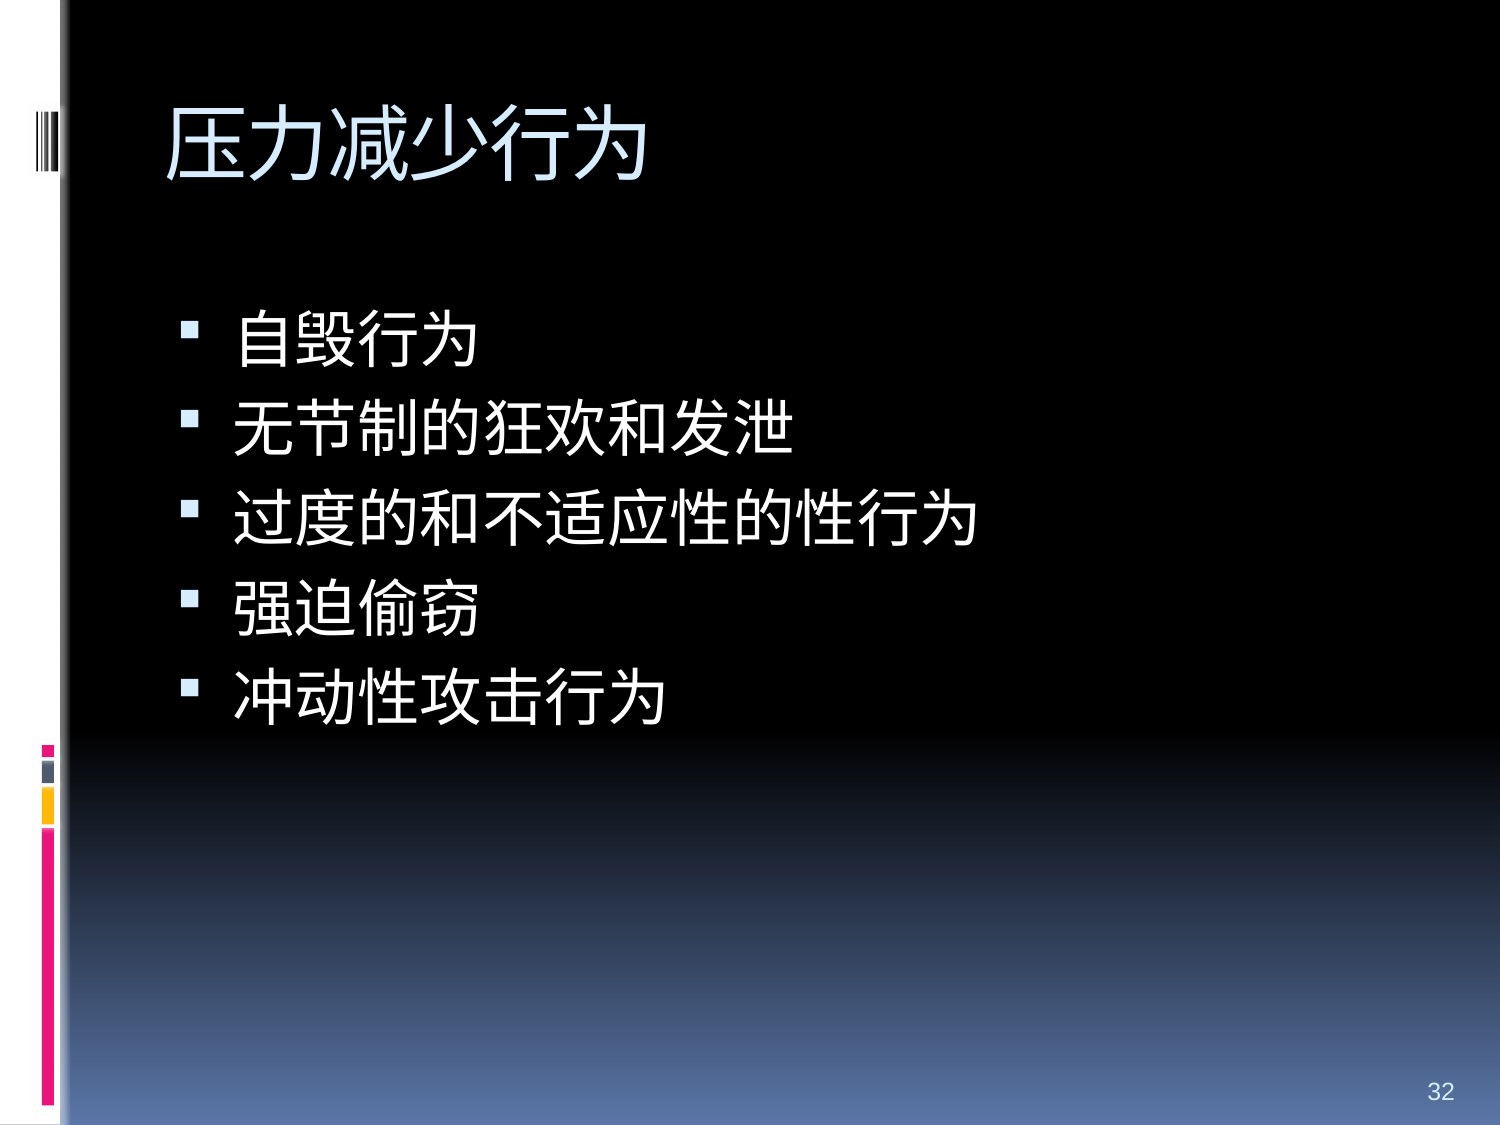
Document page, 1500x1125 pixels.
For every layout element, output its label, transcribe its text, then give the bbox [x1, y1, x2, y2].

slide_number 32 [1412, 1052, 1488, 1113]
title 压力减少行为 [150, 83, 1425, 234]
list 自毁行为 无节制的狂欢和发泄 过度的和不适应性的性行为 强迫偷窃 冲动性攻击行为 [150, 292, 1425, 1043]
